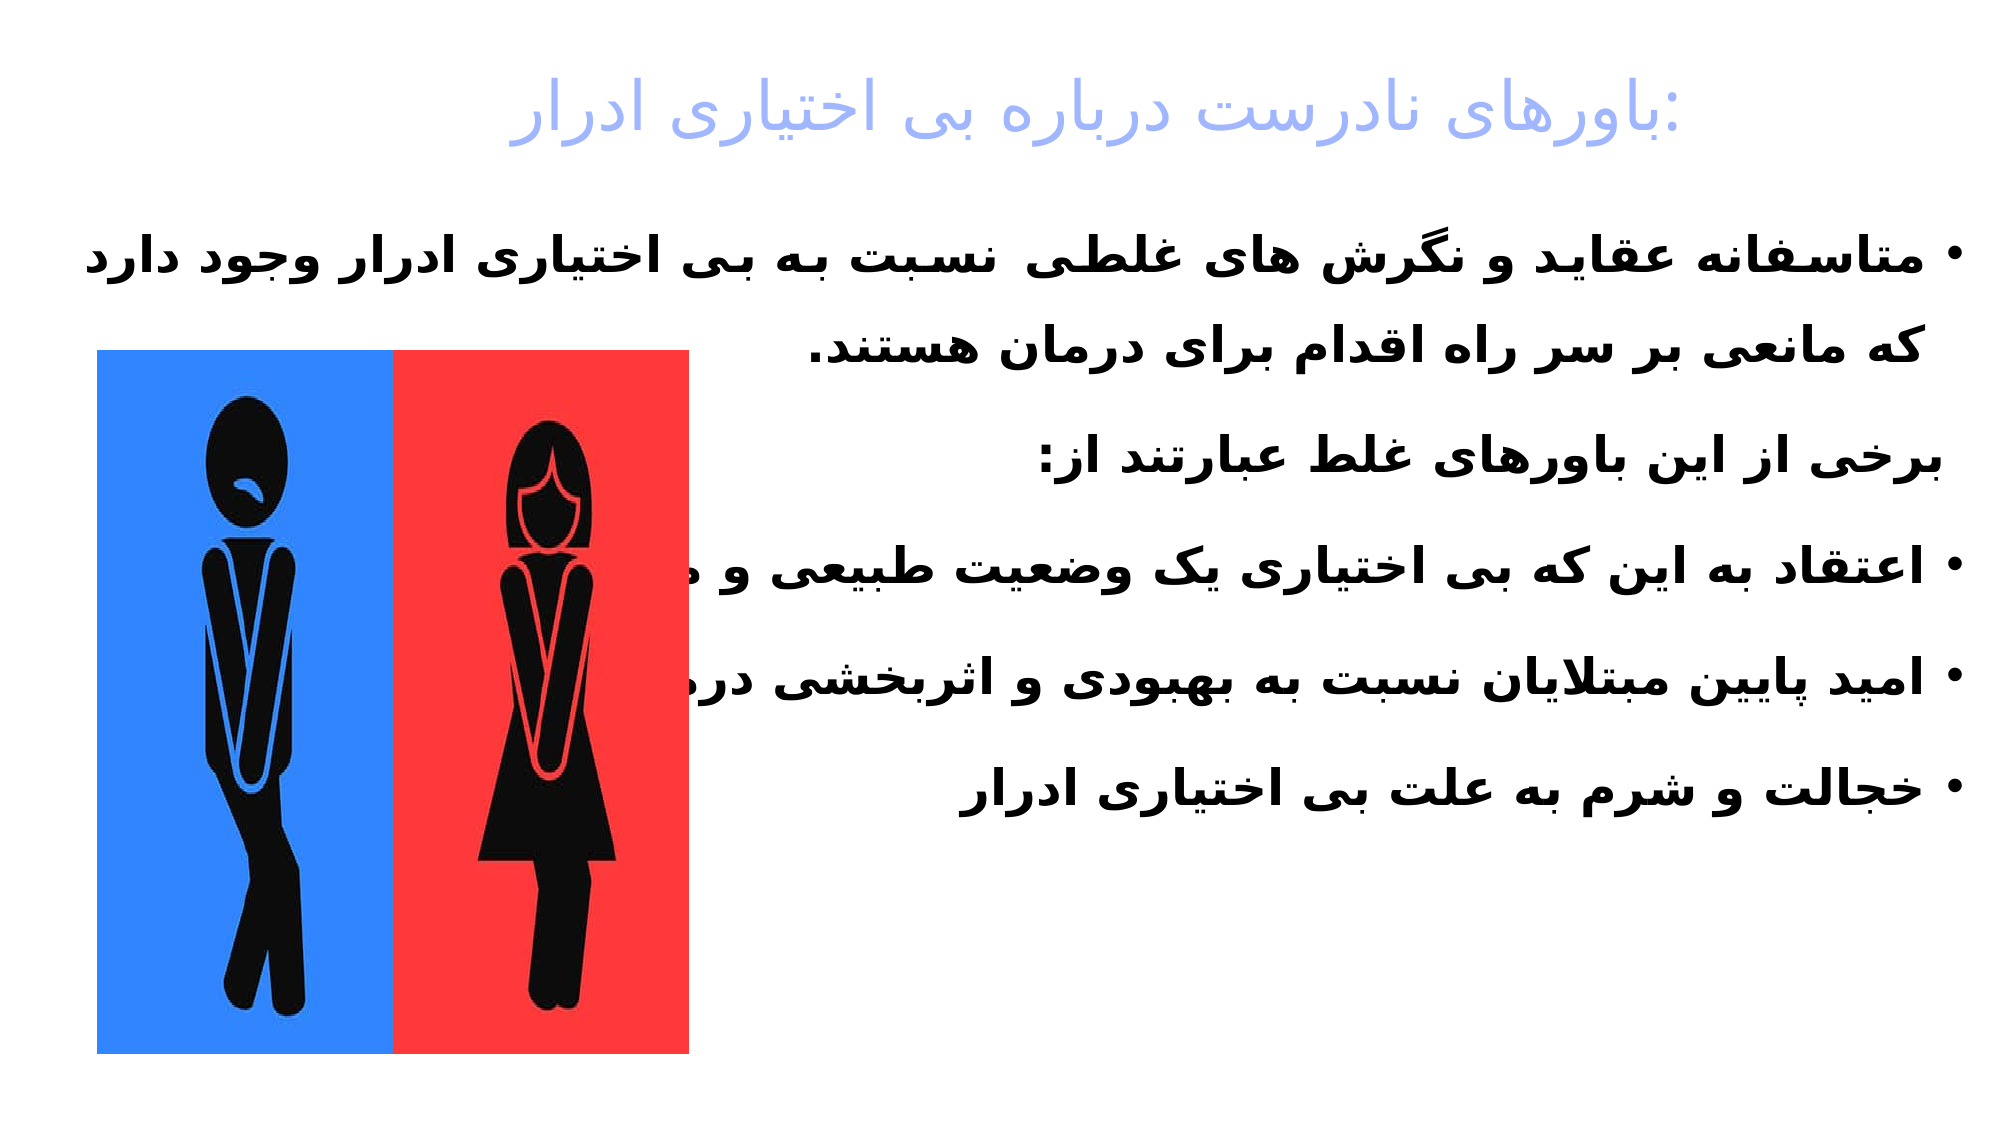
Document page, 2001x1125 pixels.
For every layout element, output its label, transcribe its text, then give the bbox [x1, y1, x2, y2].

picture [97, 350, 689, 1054]
title باورهای نادرست درباره بی اختیاری ادرار: [303, 45, 1697, 172]
list متاسفانه عقاید و نگرش های غلطی نسبت به بی اختیاری ادرار وجود دارد که مانعی بر سر راه اقدام برای درمان هستند. برخی از این باورهای غلط عبارتند از: اعتقاد به این که بی اختیاری یک وضعیت طبیعی و مشکل کوچک است. امید پایین مبتلایان نسبت به بهبودی و اثربخشی درمان خجالت و شرم به علت بی اختیاری ادرار [68, 184, 1979, 1080]
